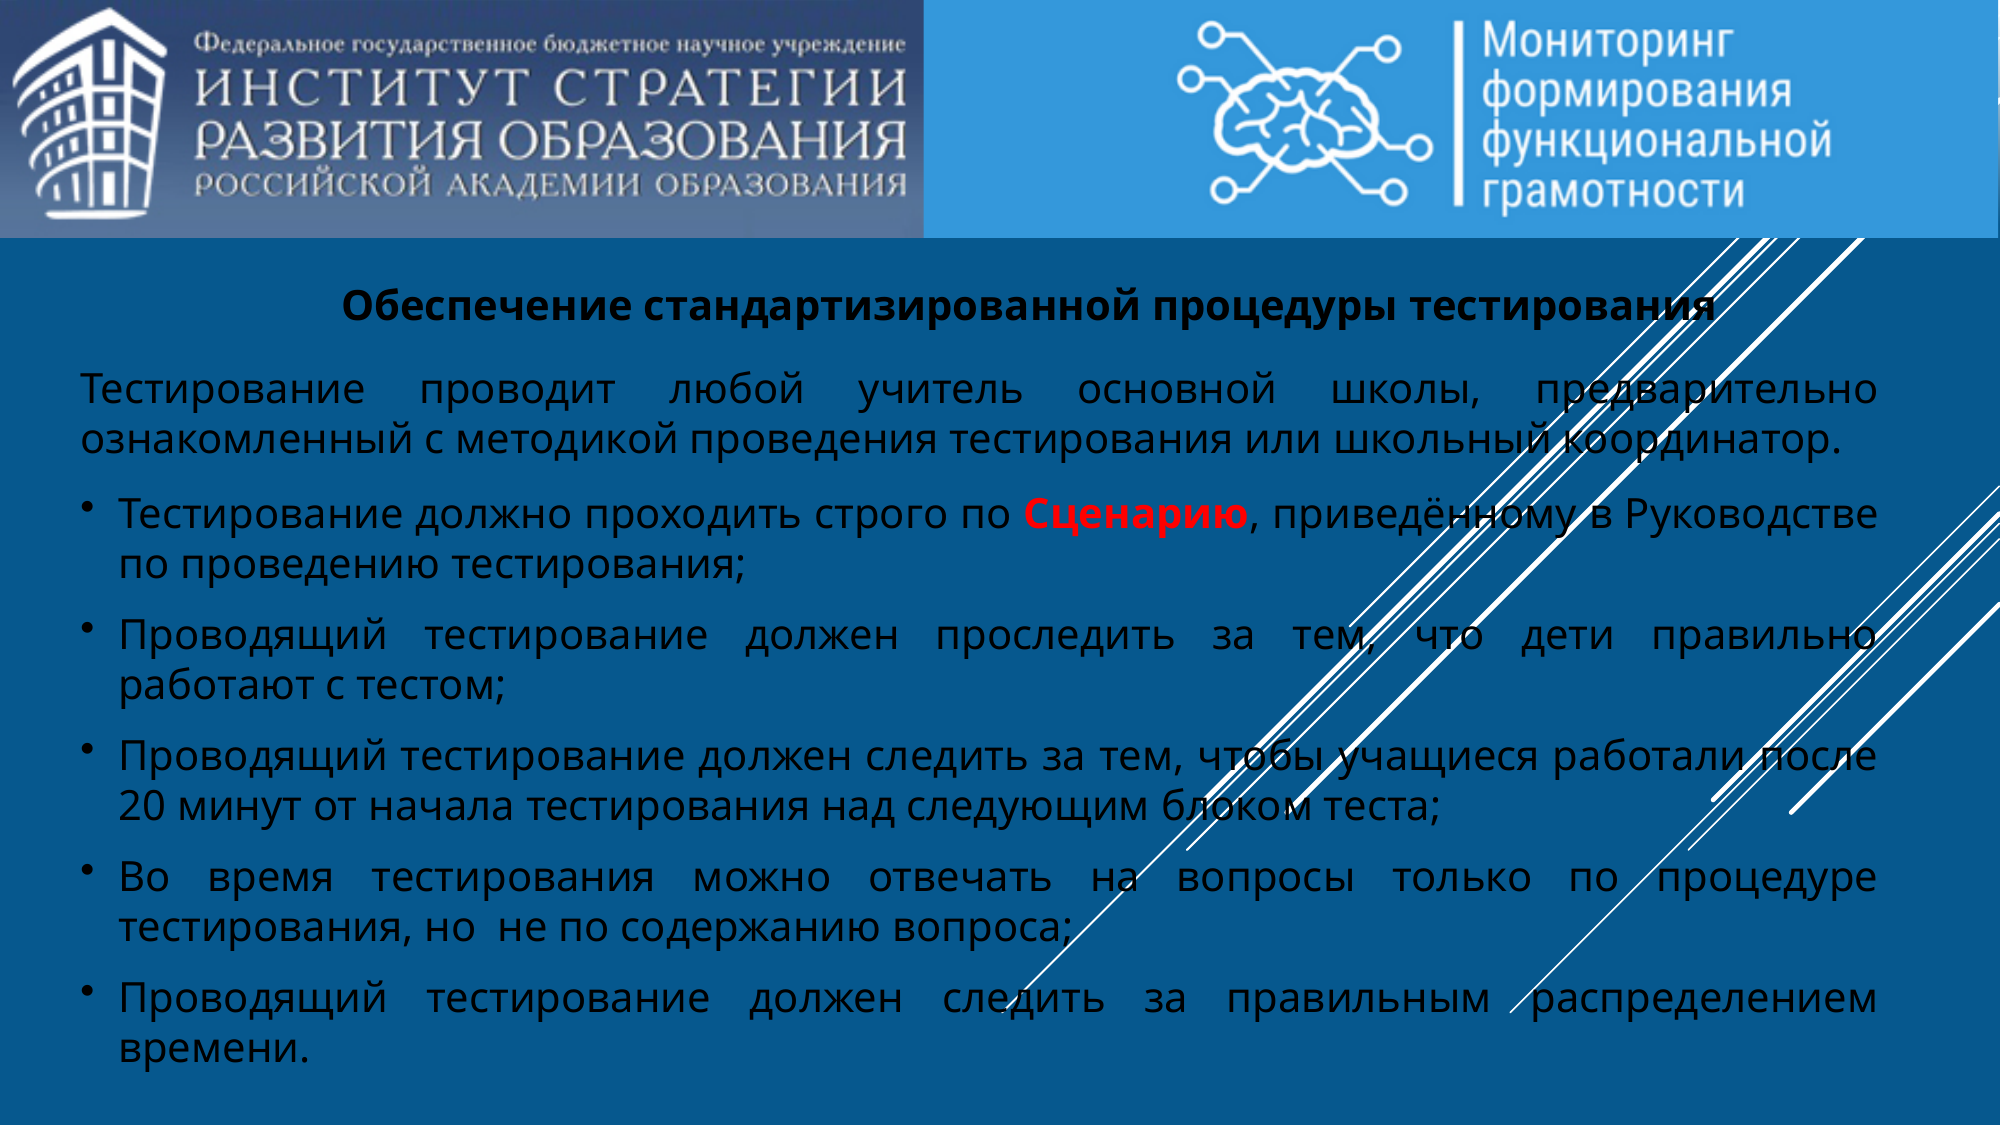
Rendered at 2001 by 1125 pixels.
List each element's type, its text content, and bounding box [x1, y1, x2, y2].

picture [0, 0, 1999, 238]
text_box Тестирование проводит любой учитель основной школы, предварительно ознакомленный с методикой проведения тестирования или школьный координатор. Тестирование должно проходить строго по Сценарию, приведённому в Руководстве по проведению тестирования; Проводящий тестирование должен проследить за тем, что дети правильно работают с тестом; Проводящий тестирование должен следить за тем, чтобы учащиеся работали после 20 минут от начала тестирования над следующим блоком теста; Во время тестирования можно отвечать на вопросы только по процедуре тестирования, но не по содержанию вопроса; Проводящий тестирование должен следить за правильным распределением времени. [65, 354, 1894, 1078]
text_box Обеспечение стандартизированной процедуры тестирования [165, 271, 1894, 337]
